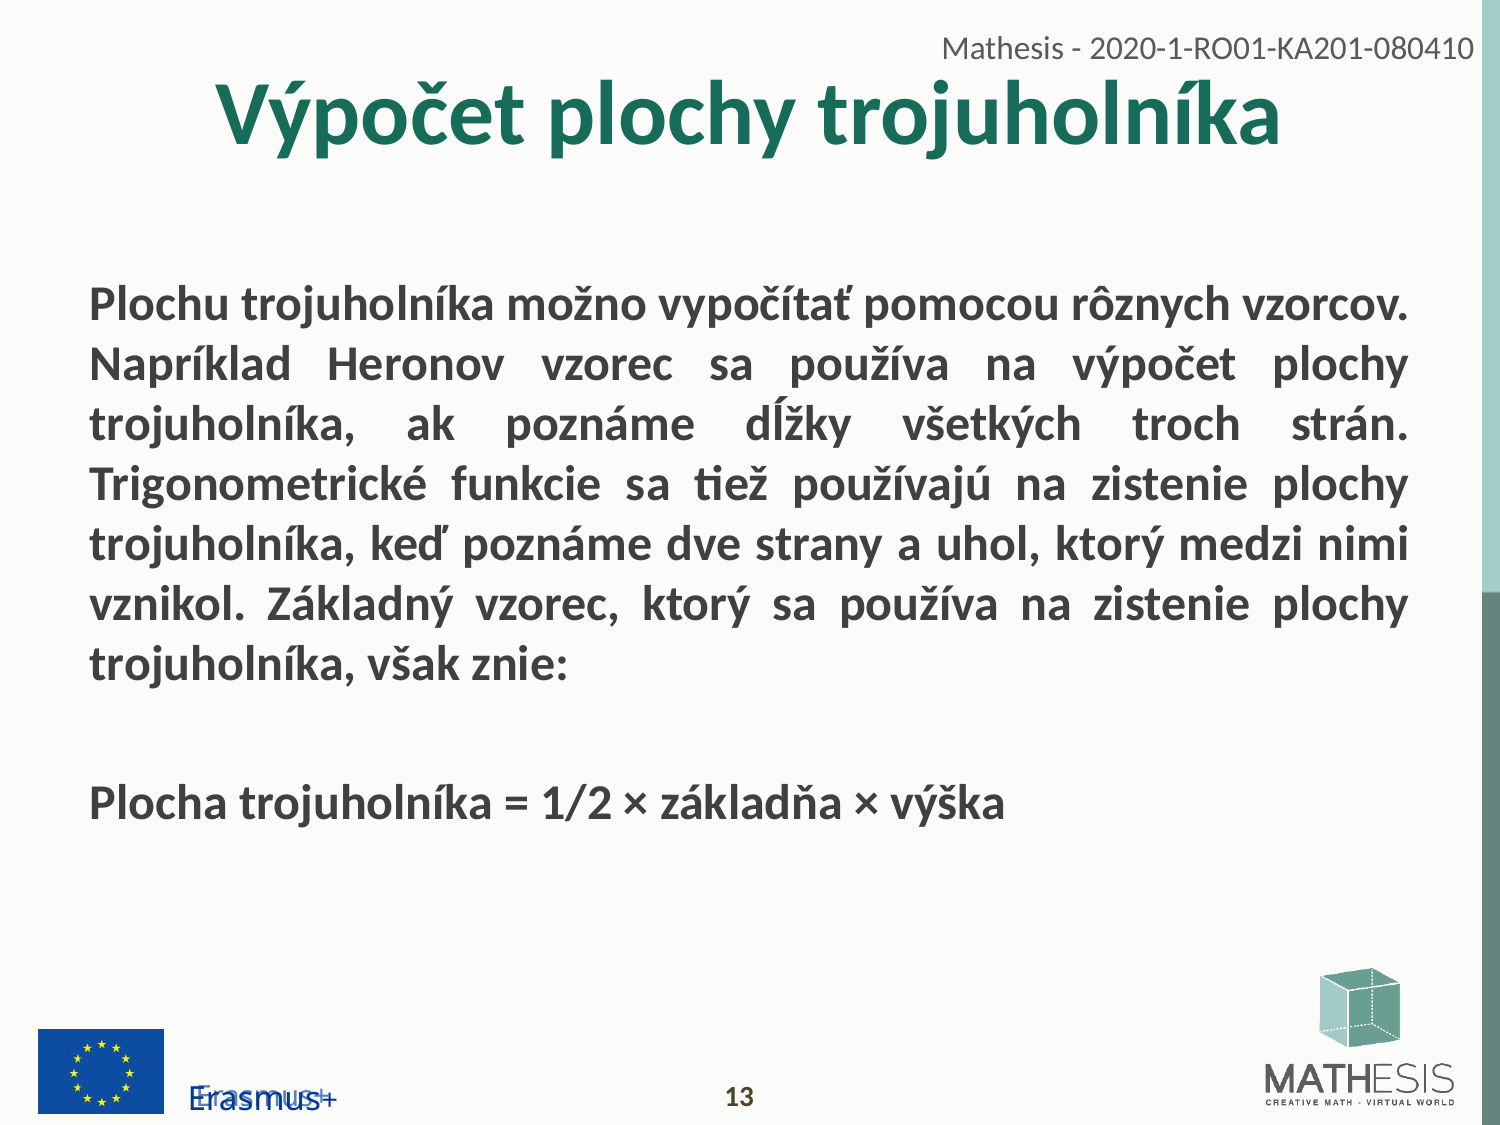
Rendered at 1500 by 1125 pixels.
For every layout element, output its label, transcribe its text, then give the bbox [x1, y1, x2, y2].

picture [38, 1029, 164, 1114]
title Výpočet plochy trojuholníka [75, 45, 1425, 233]
list Plochu trojuholníka možno vypočítať pomocou rôznych vzorcov. Napríklad Heronov vzorec sa používa na výpočet plochy trojuholníka, ak poznáme dĺžky všetkých troch strán. Trigonometrické funkcie sa tiež používajú na zistenie plochy trojuholníka, keď poznáme dve strany a uhol, ktorý medzi nimi vznikol. Základný vzorec, ktorý sa používa na zistenie plochy trojuholníka, však znie: Plocha trojuholníka = 1/2 × základňa × výška [75, 262, 1425, 1005]
